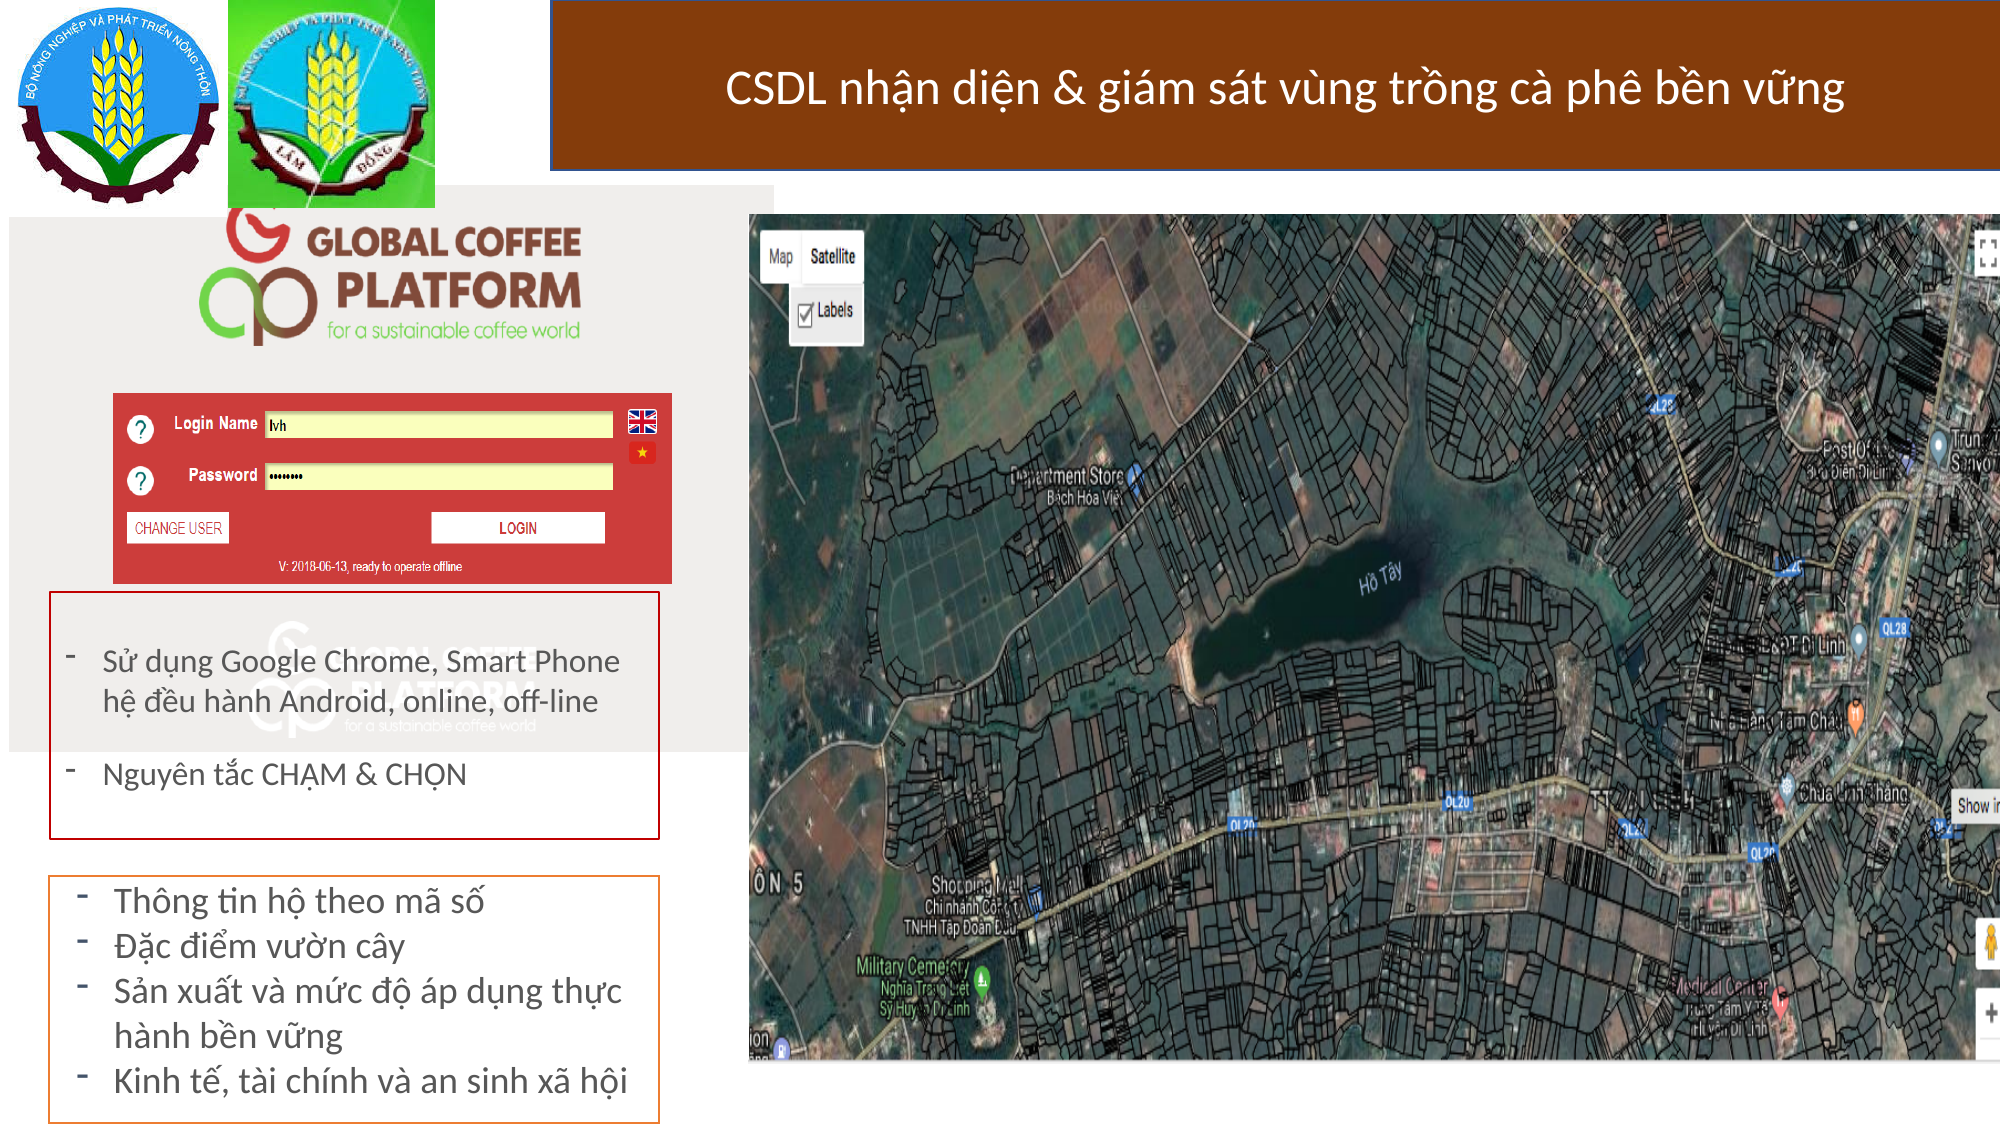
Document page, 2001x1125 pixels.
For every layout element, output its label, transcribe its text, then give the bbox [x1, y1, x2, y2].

picture [9, 0, 2000, 1064]
text_box Thông tin hộ theo mã số Đặc điểm vườn cây Sản xuất và mức độ áp dụng thực hành bền vững Kinh tế, tài chính và an sinh xã hội [48, 875, 660, 1124]
text_box Sử dụng Google Chrome, Smart Phone hệ đều hành Android, online, off-line Nguyên tắc CHẠM & CHỌN [49, 752, 660, 840]
text_box CSDL nhận diện & giám sát vùng trồng cà phê bền vững [550, 0, 2000, 171]
